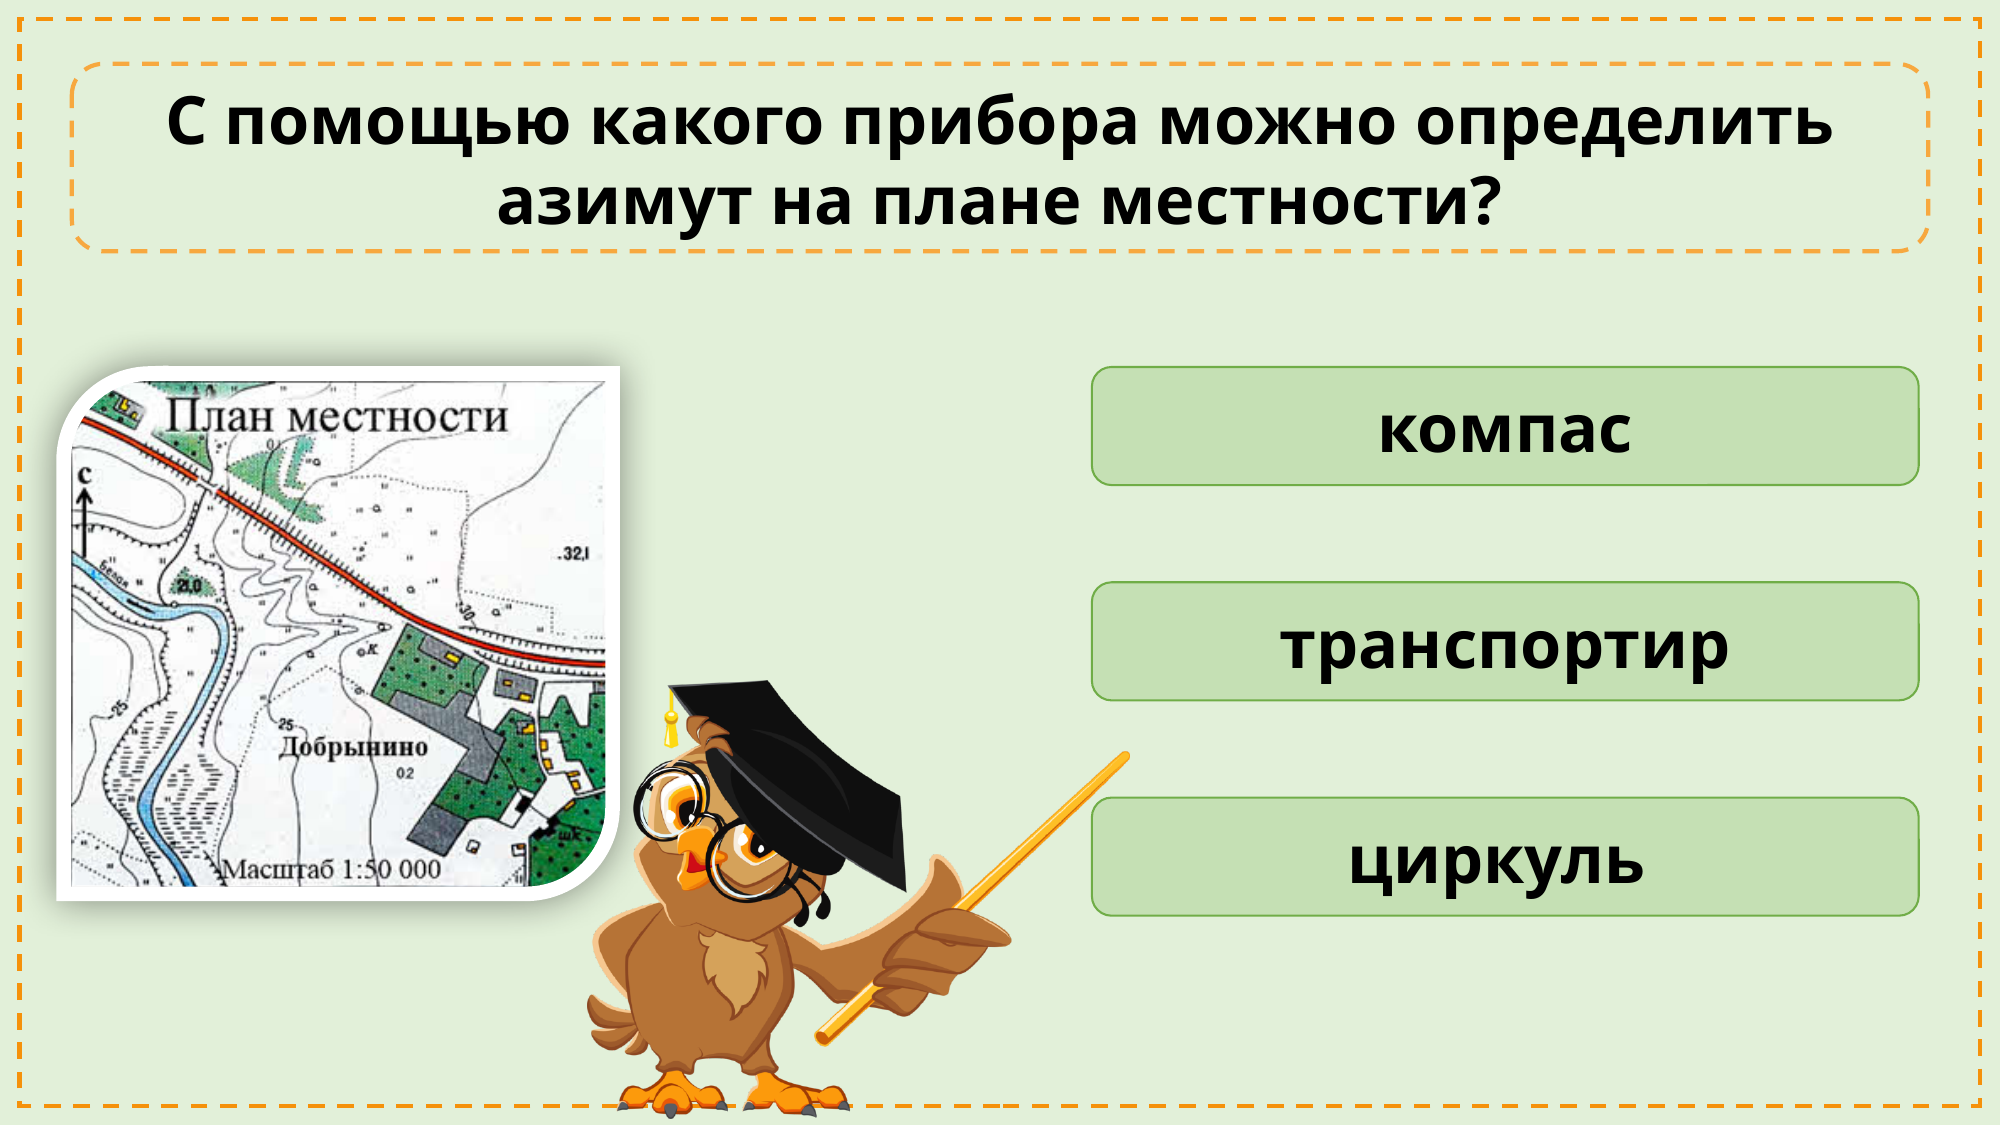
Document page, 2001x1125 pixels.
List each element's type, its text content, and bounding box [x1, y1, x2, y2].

picture [63, 373, 1130, 1119]
text_box [18, 18, 1981, 1107]
text_box С помощью какого прибора можно определить азимут на плане местности? [70, 62, 1930, 253]
